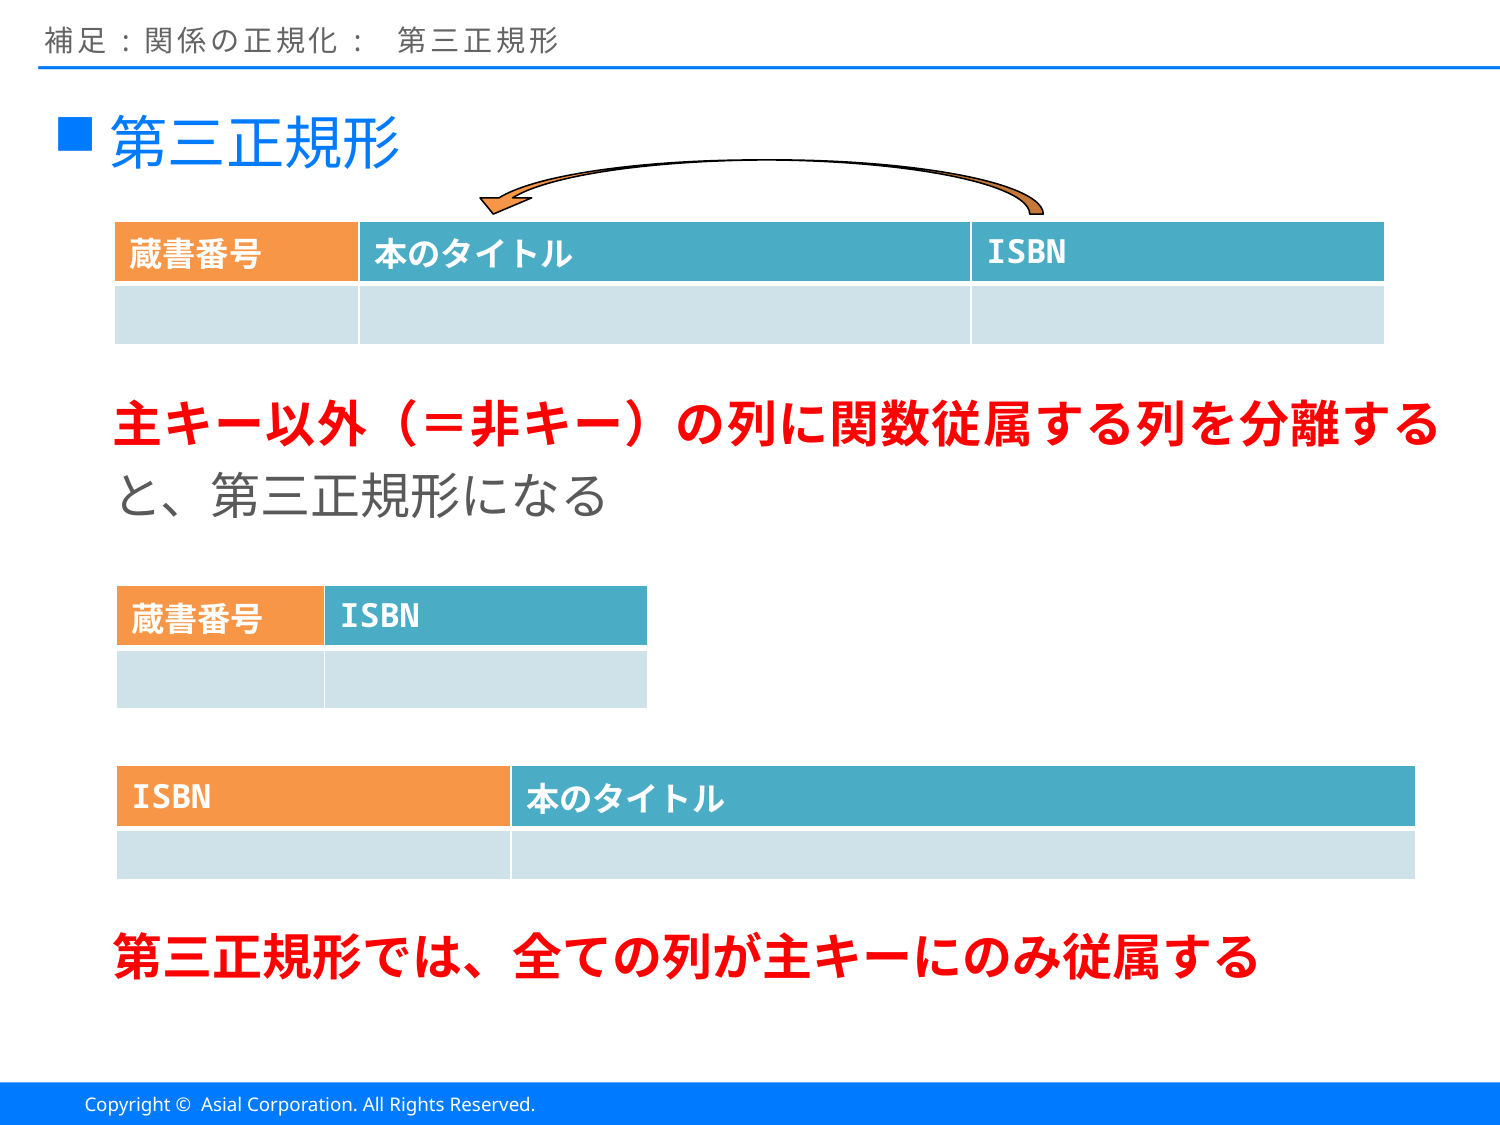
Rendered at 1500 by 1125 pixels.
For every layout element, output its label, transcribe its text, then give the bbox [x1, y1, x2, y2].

table_cell [117, 651, 324, 708]
table_header ISBN [972, 222, 1384, 281]
title 補足:関係の正規化: 第三正規形 [29, 7, 1223, 72]
table_cell [115, 286, 358, 344]
text_box [478, 157, 1046, 217]
table_header 本のタイトル [512, 766, 1415, 826]
table_header ISBN [117, 766, 510, 826]
table_header ISBN [325, 586, 647, 645]
list 第三正規形 主キー以外（＝非キー）の列に関数従属する列を分離すると、第三正規形になる 第三正規形では、全ての列が主キーにのみ従属する [38, 84, 1459, 988]
table_header 蔵書番号 [115, 222, 358, 281]
table_cell [512, 831, 1415, 879]
table_header 蔵書番号 [117, 586, 324, 645]
table_cell [972, 286, 1384, 344]
table_cell [117, 831, 510, 879]
table_cell [325, 651, 647, 708]
table_header 本のタイトル [360, 222, 970, 281]
table_cell [360, 286, 970, 344]
